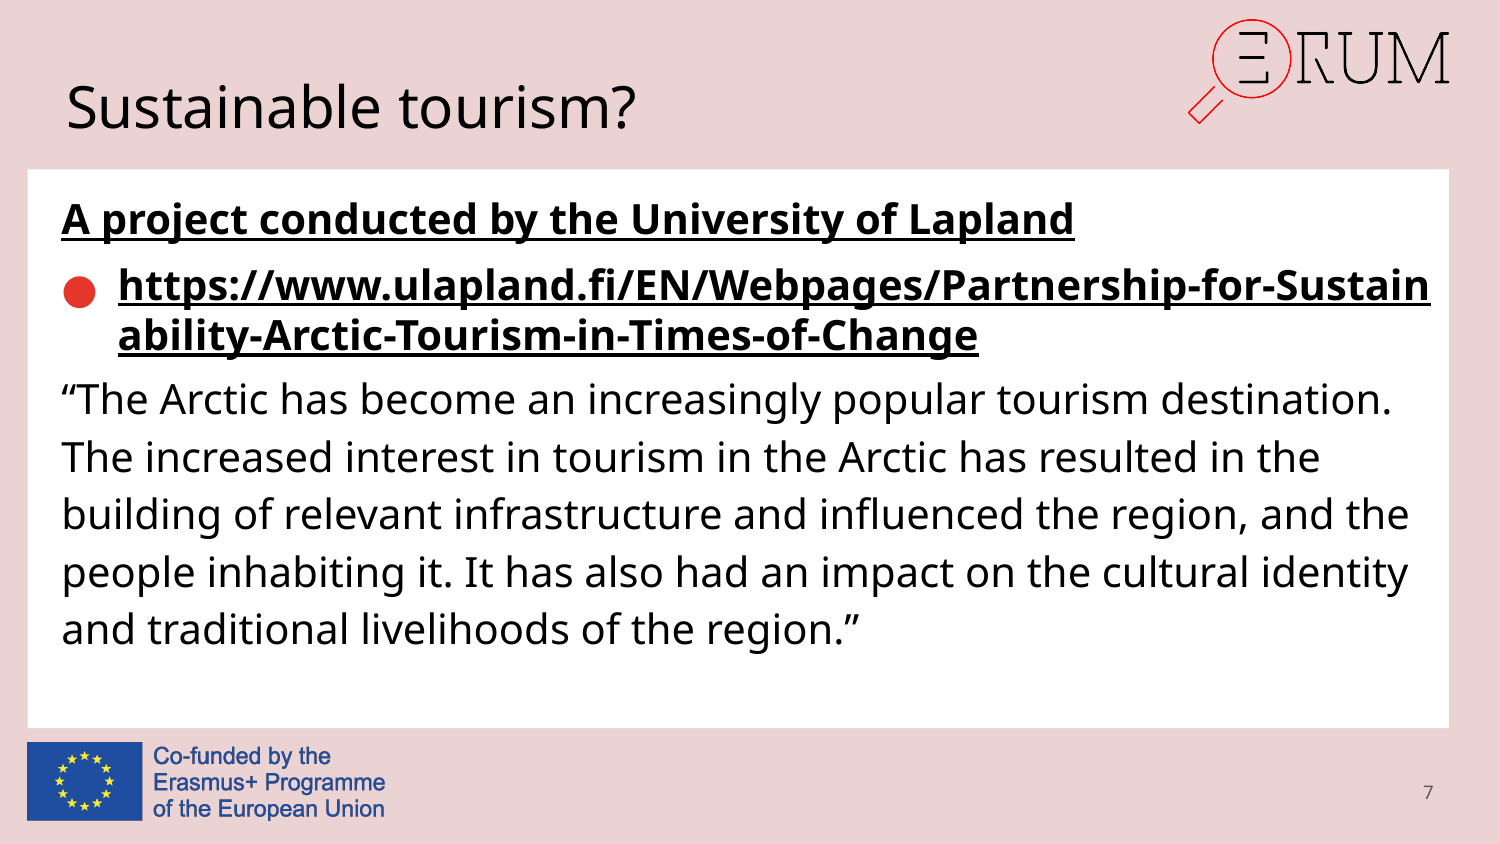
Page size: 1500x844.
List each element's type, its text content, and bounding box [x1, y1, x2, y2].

picture [1136, 0, 1500, 137]
slide_number 7 [1358, 761, 1449, 826]
list A project conducted by the University of Lapland https://www.ulapland.fi/EN/Webpages/Partnership-for-Sustainability-Arctic-Tourism-in-Times-of-Change “The Arctic has become an increasingly popular tourism destination. The increased interest in tourism in the Arctic has resulted in the building of relevant infrastructure and influenced the region, and the people inhabiting it. It has also had an impact on the cultural identity and traditional livelihoods of the region.” [27, 169, 1449, 729]
picture [27, 742, 385, 821]
title Sustainable tourism? [51, 55, 1168, 150]
